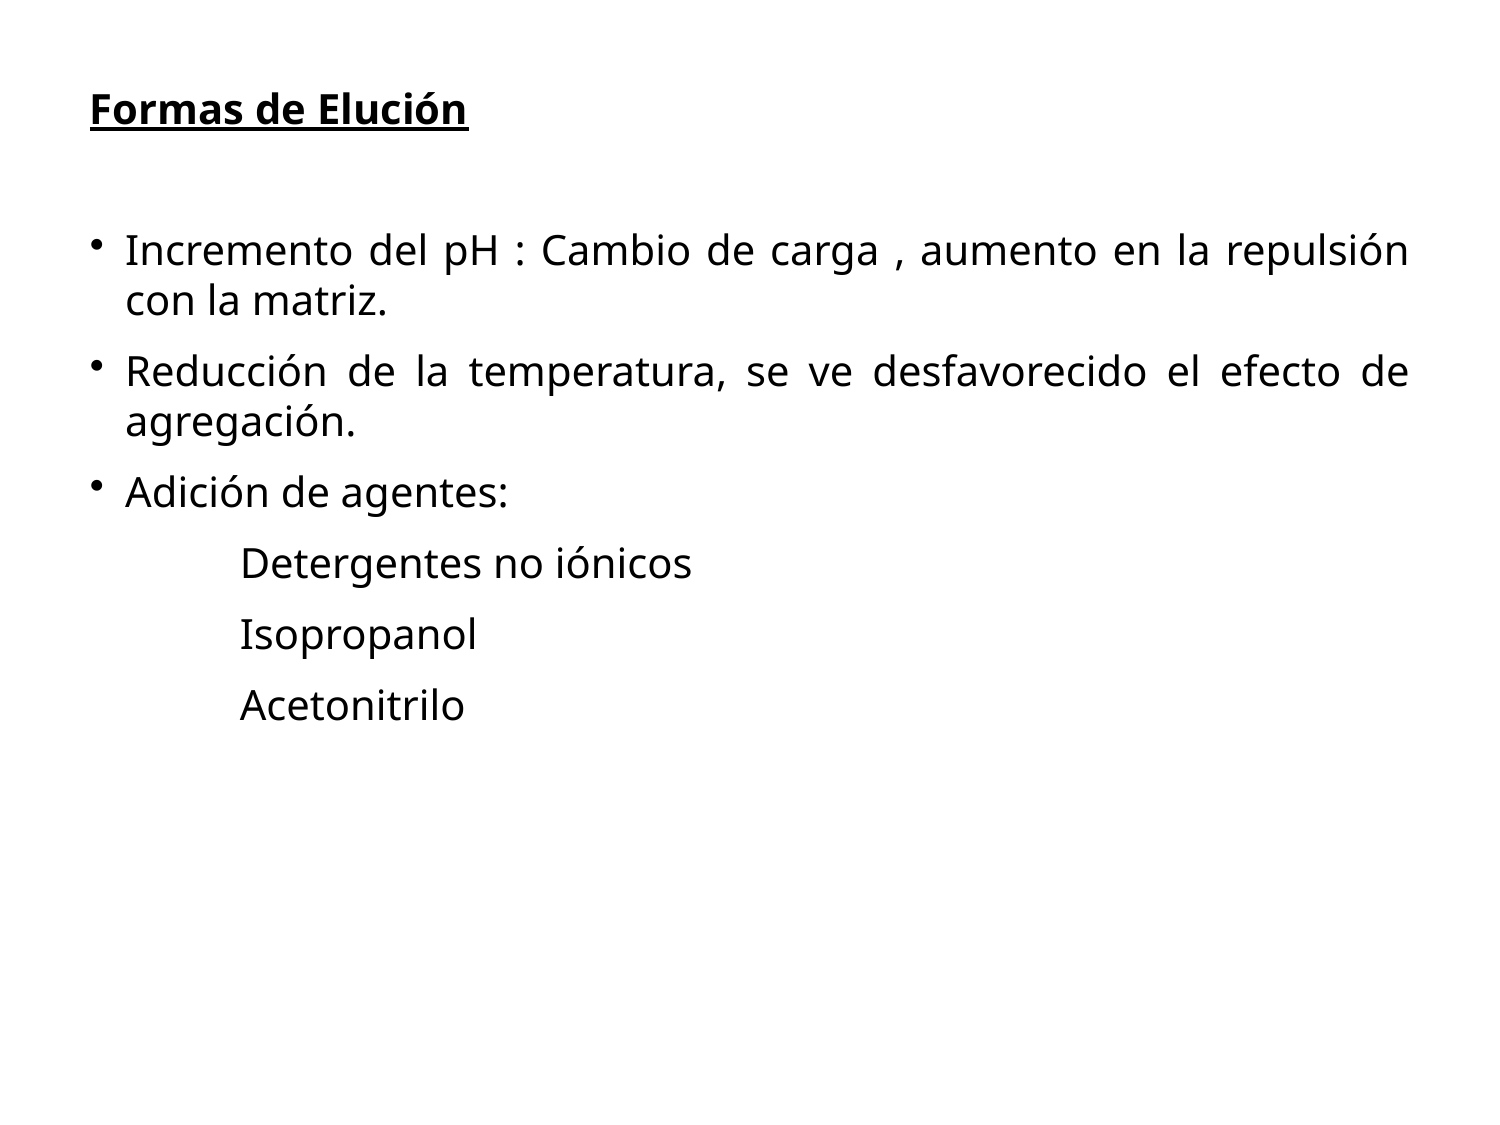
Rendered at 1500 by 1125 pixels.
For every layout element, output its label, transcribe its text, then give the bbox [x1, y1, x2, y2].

text_box Formas de Elución Incremento del pH : Cambio de carga , aumento en la repulsión con la matriz. Reducción de la temperatura, se ve desfavorecido el efecto de agregación. Adición de agentes: Detergentes no iónicos Isopropanol Acetonitrilo [74, 75, 1425, 736]
